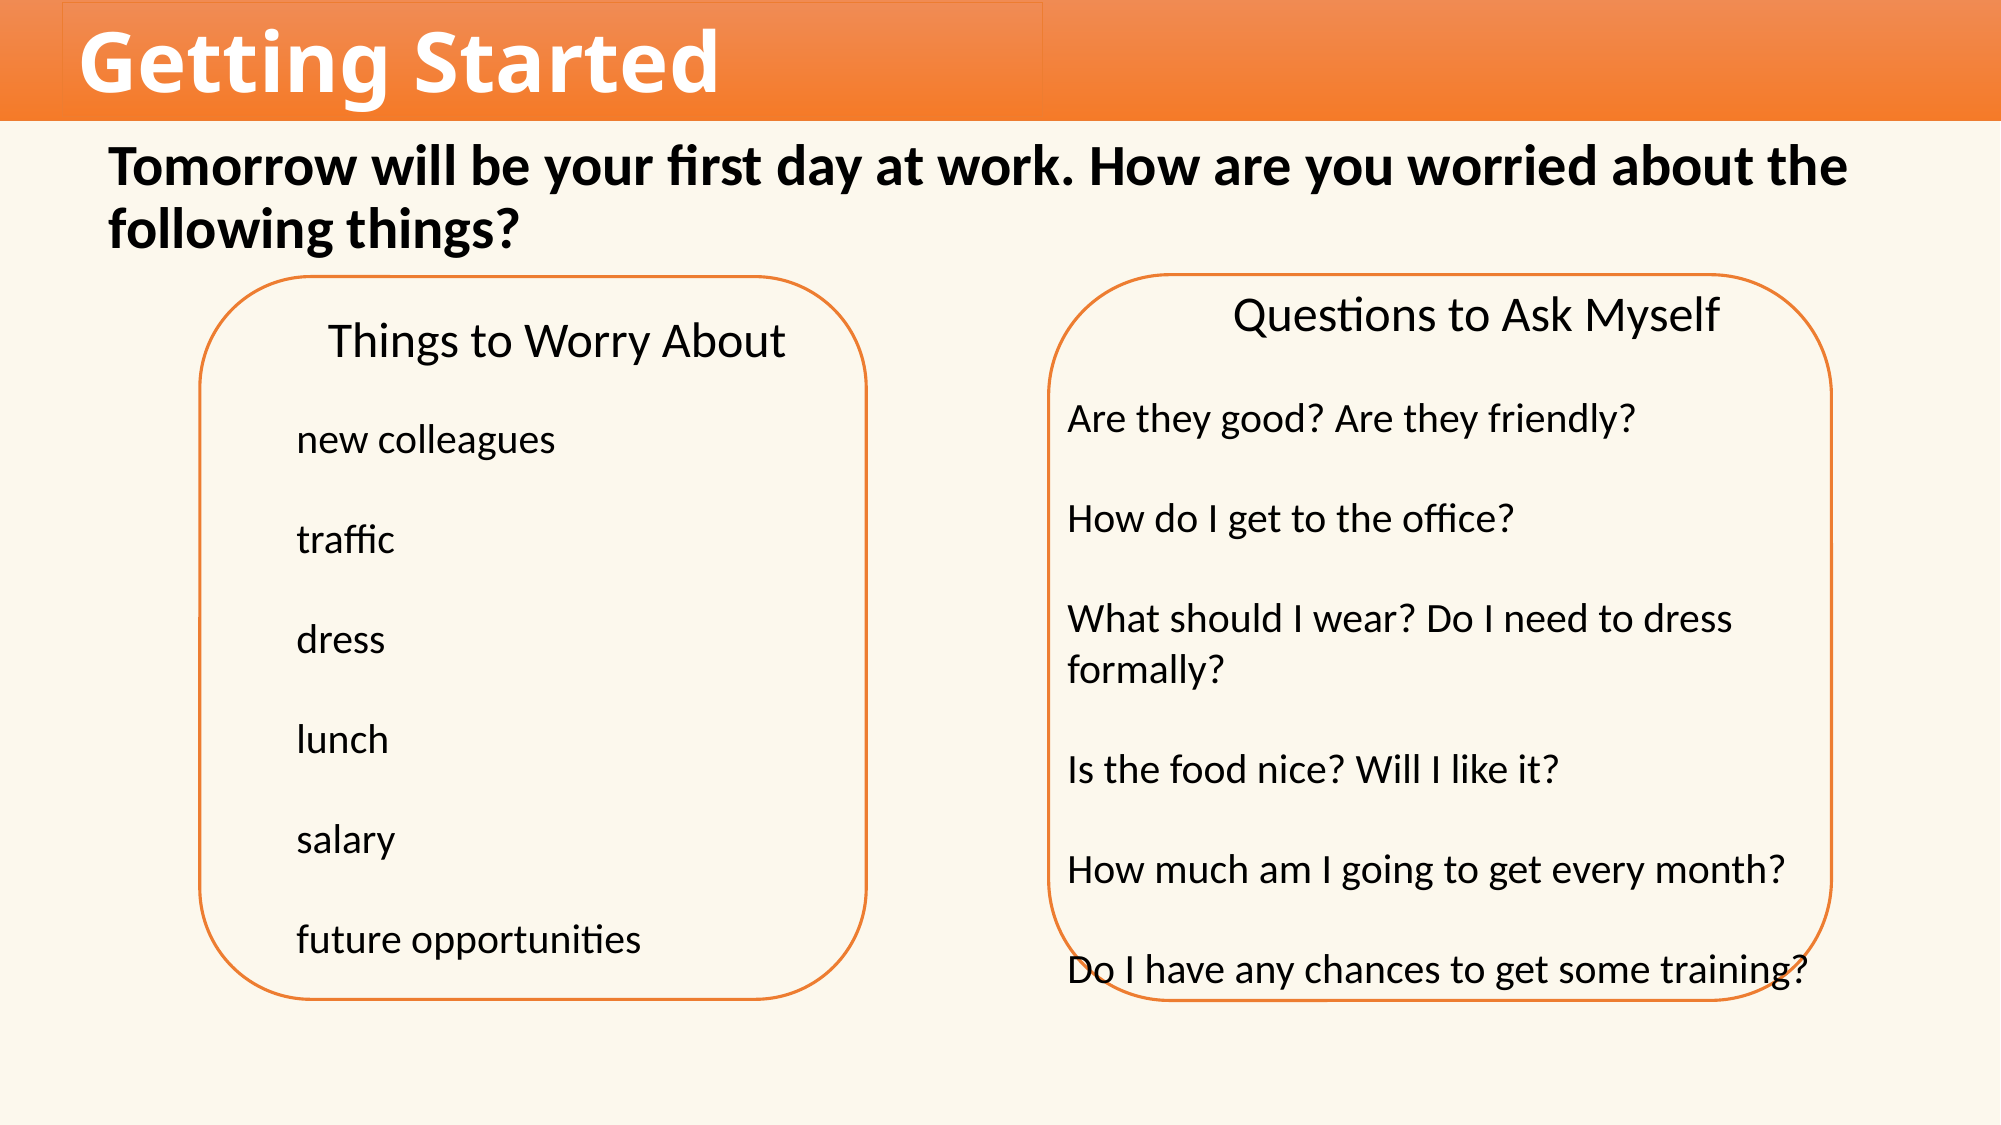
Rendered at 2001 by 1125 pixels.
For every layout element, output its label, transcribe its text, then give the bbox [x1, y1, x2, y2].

text_box [1047, 363, 1052, 912]
text_box Questions to Ask Myself Are they good? Are they friendly? How do I get to the office? What should I wear? Do I need to dress formally? Is the food nice? Will I like it? How much am I going to get every month? Do I have any chances to get some training? [1052, 273, 1901, 999]
text_box [834, 308, 868, 968]
text_box Tomorrow will be your first day at work. How are you worried about the following things? [93, 127, 1901, 269]
text_box Things to Worry About new colleagues traffic dress lunch salary future opportunities [281, 299, 834, 970]
text_box [198, 275, 832, 1001]
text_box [0, 0, 2000, 121]
